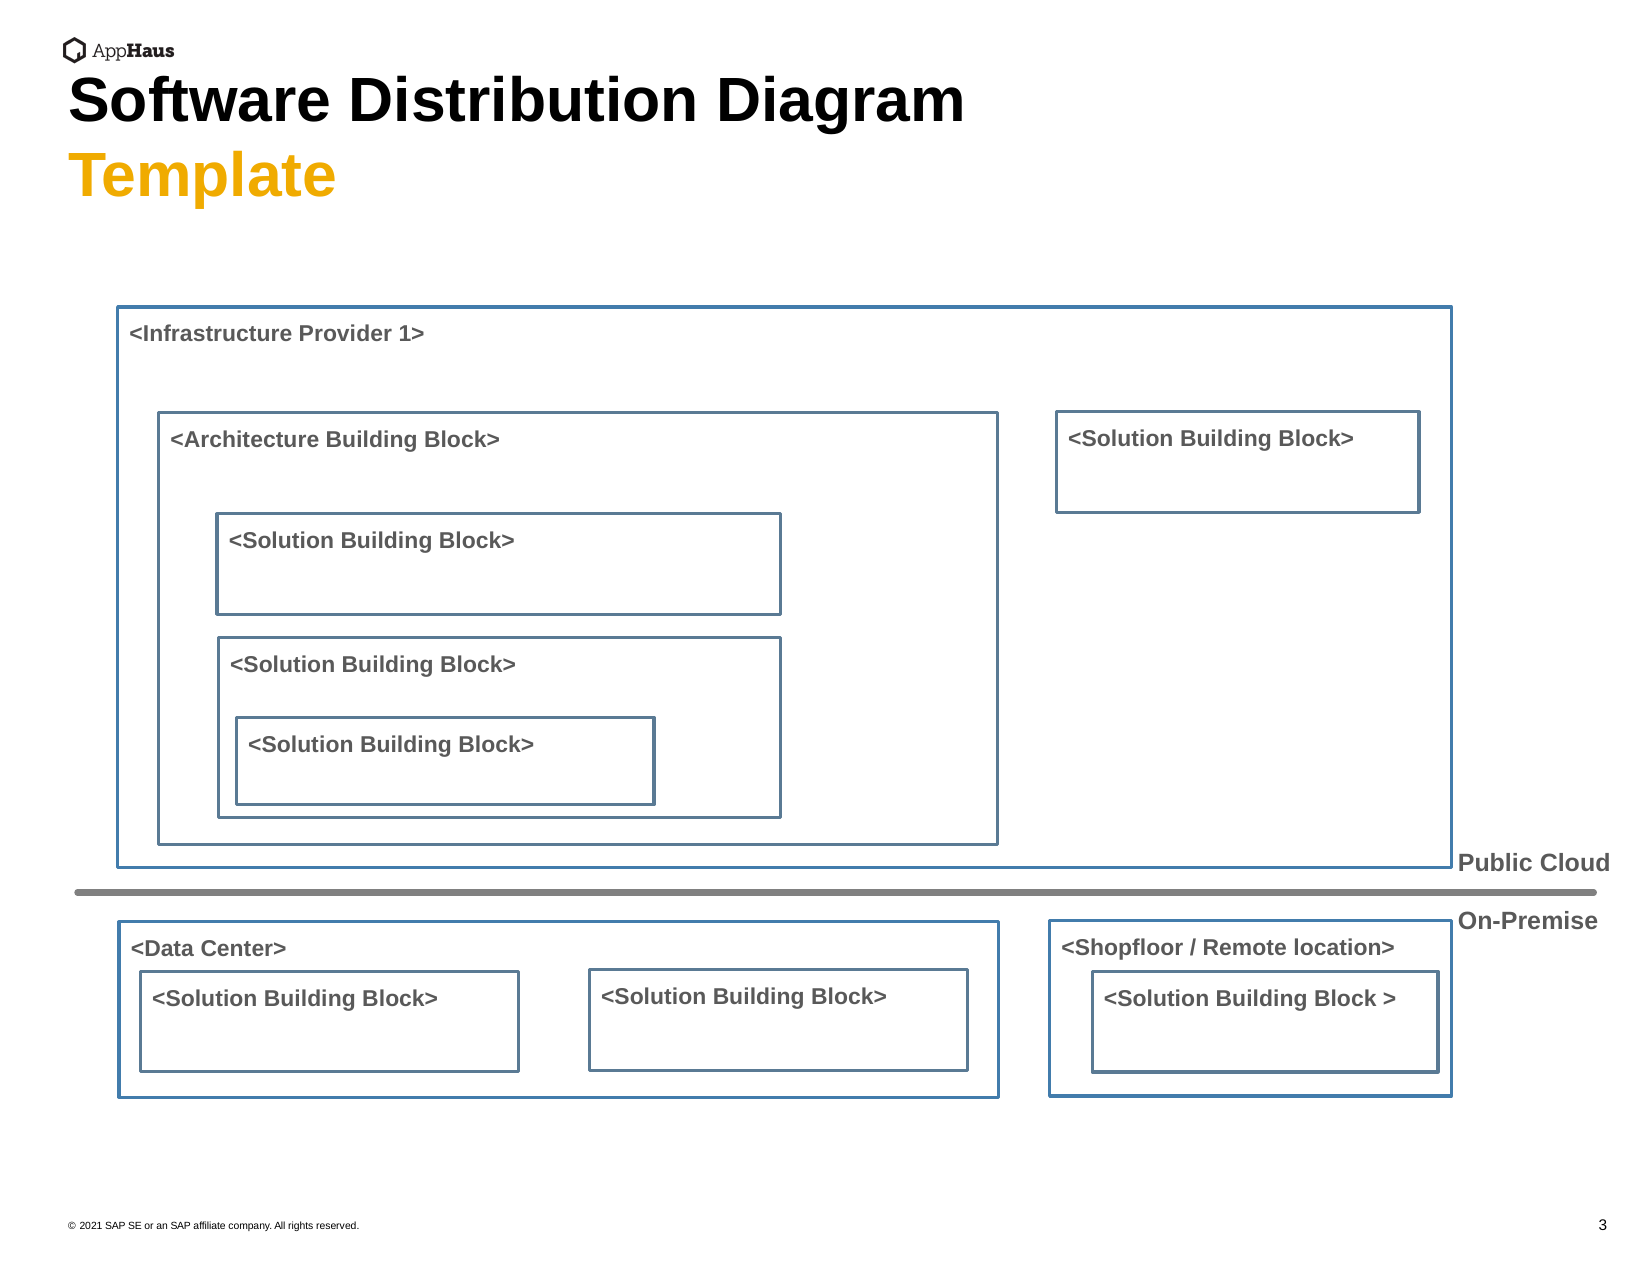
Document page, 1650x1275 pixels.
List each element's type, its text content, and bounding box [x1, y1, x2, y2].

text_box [77, 306, 1650, 1098]
picture [52, 31, 257, 76]
text_box Software Distribution Diagram Template [68, 59, 1074, 210]
